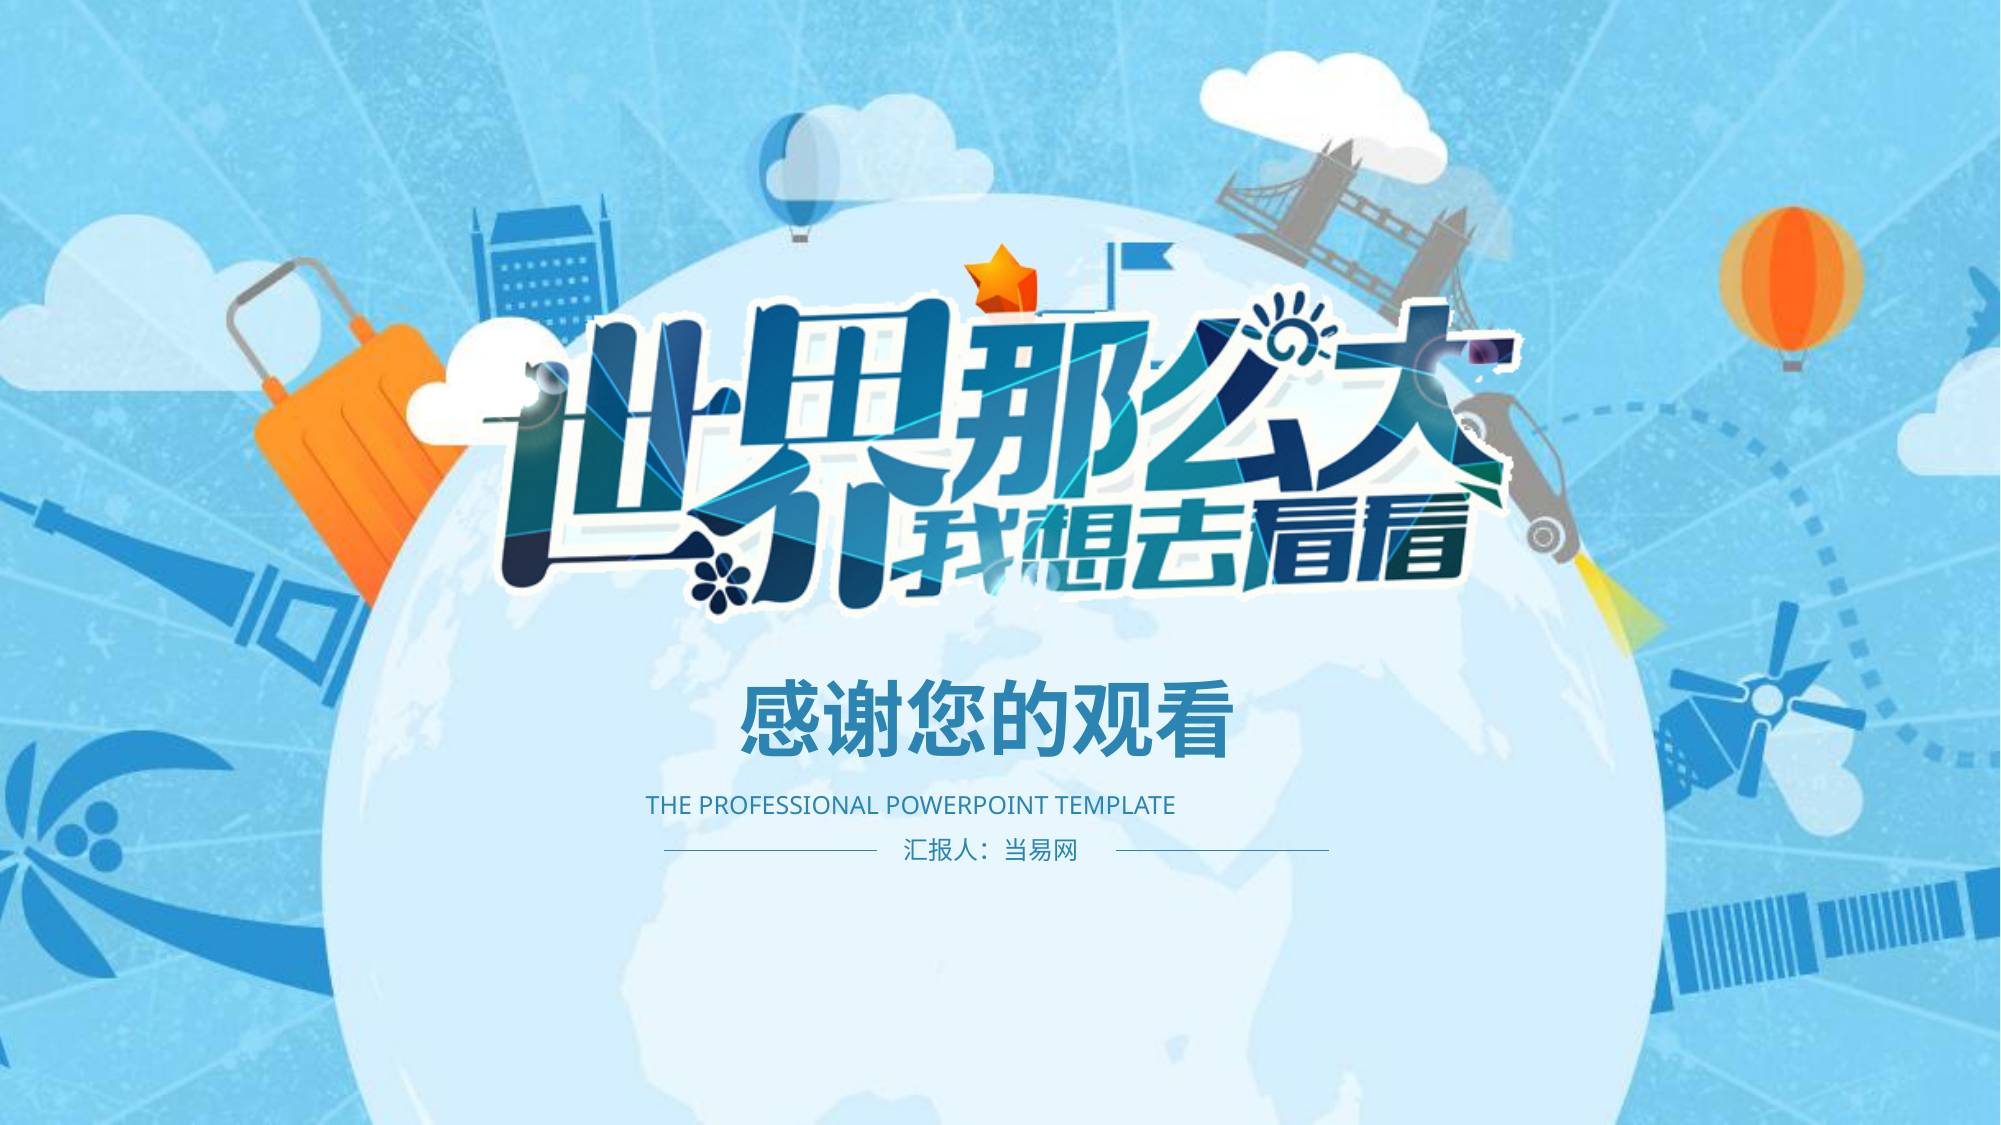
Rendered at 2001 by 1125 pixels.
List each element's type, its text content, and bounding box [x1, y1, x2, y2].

text_box 感谢您的观看 [535, 665, 1442, 775]
text_box THE PROFESSIONAL POWERPOINT TEMPLATE [630, 781, 1356, 827]
picture [0, 0, 2001, 1125]
text_box 汇报人：当易网 [888, 827, 1097, 873]
